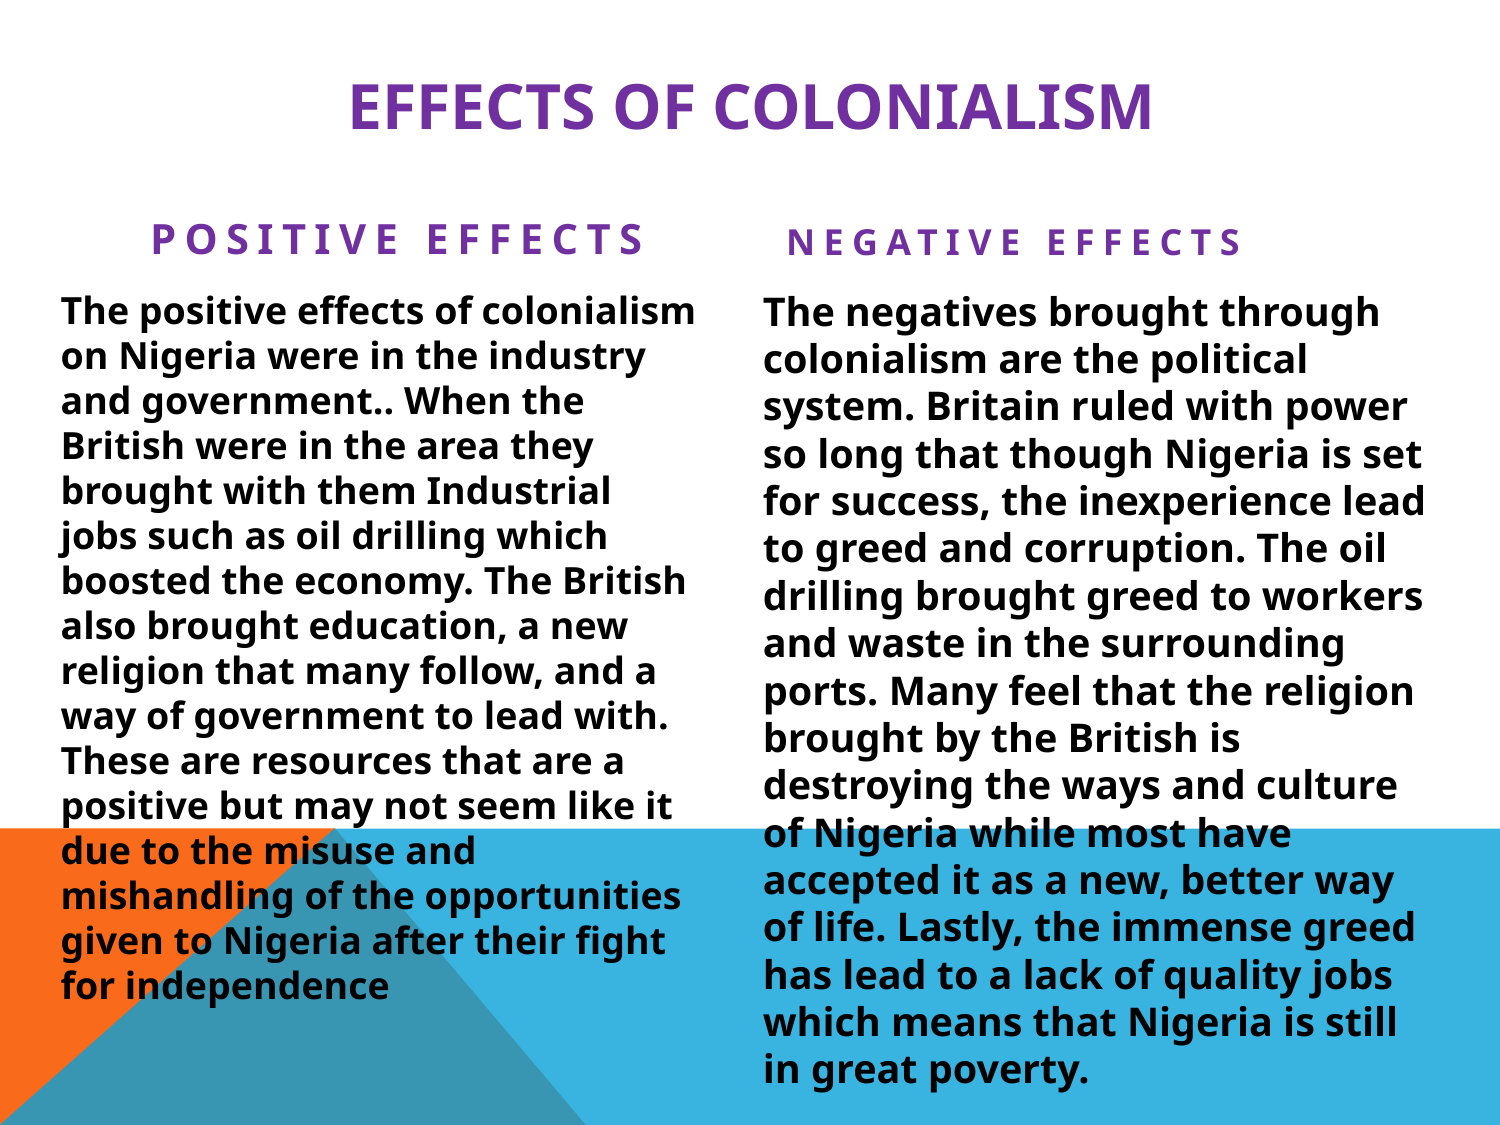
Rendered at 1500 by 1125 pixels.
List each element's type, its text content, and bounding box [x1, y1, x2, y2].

list Positive effects [135, 179, 660, 270]
list The positive effects of colonialism on Nigeria were in the industry and government.. When the British were in the area they brought with them Industrial jobs such as oil drilling which boosted the economy. The British also brought education, a new religion that many follow, and a way of government to lead with. These are resources that are a positive but may not seem like it due to the misuse and mishandling of the opportunities given to Nigeria after their fight for independence [0, 279, 699, 1088]
list The negatives brought through colonialism are the political system. Britain ruled with power so long that though Nigeria is set for success, the inexperience lead to greed and corruption. The oil drilling brought greed to workers and waste in the surrounding ports. Many feel that the religion brought by the British is destroying the ways and culture of Nigeria while most have accepted it as a new, better way of life. Lastly, the immense greed has lead to a lack of quality jobs which means that Nigeria is still in great poverty. [699, 279, 1450, 1100]
list Negative effects [771, 179, 1296, 270]
title Effects of colonialism [135, 60, 1369, 150]
